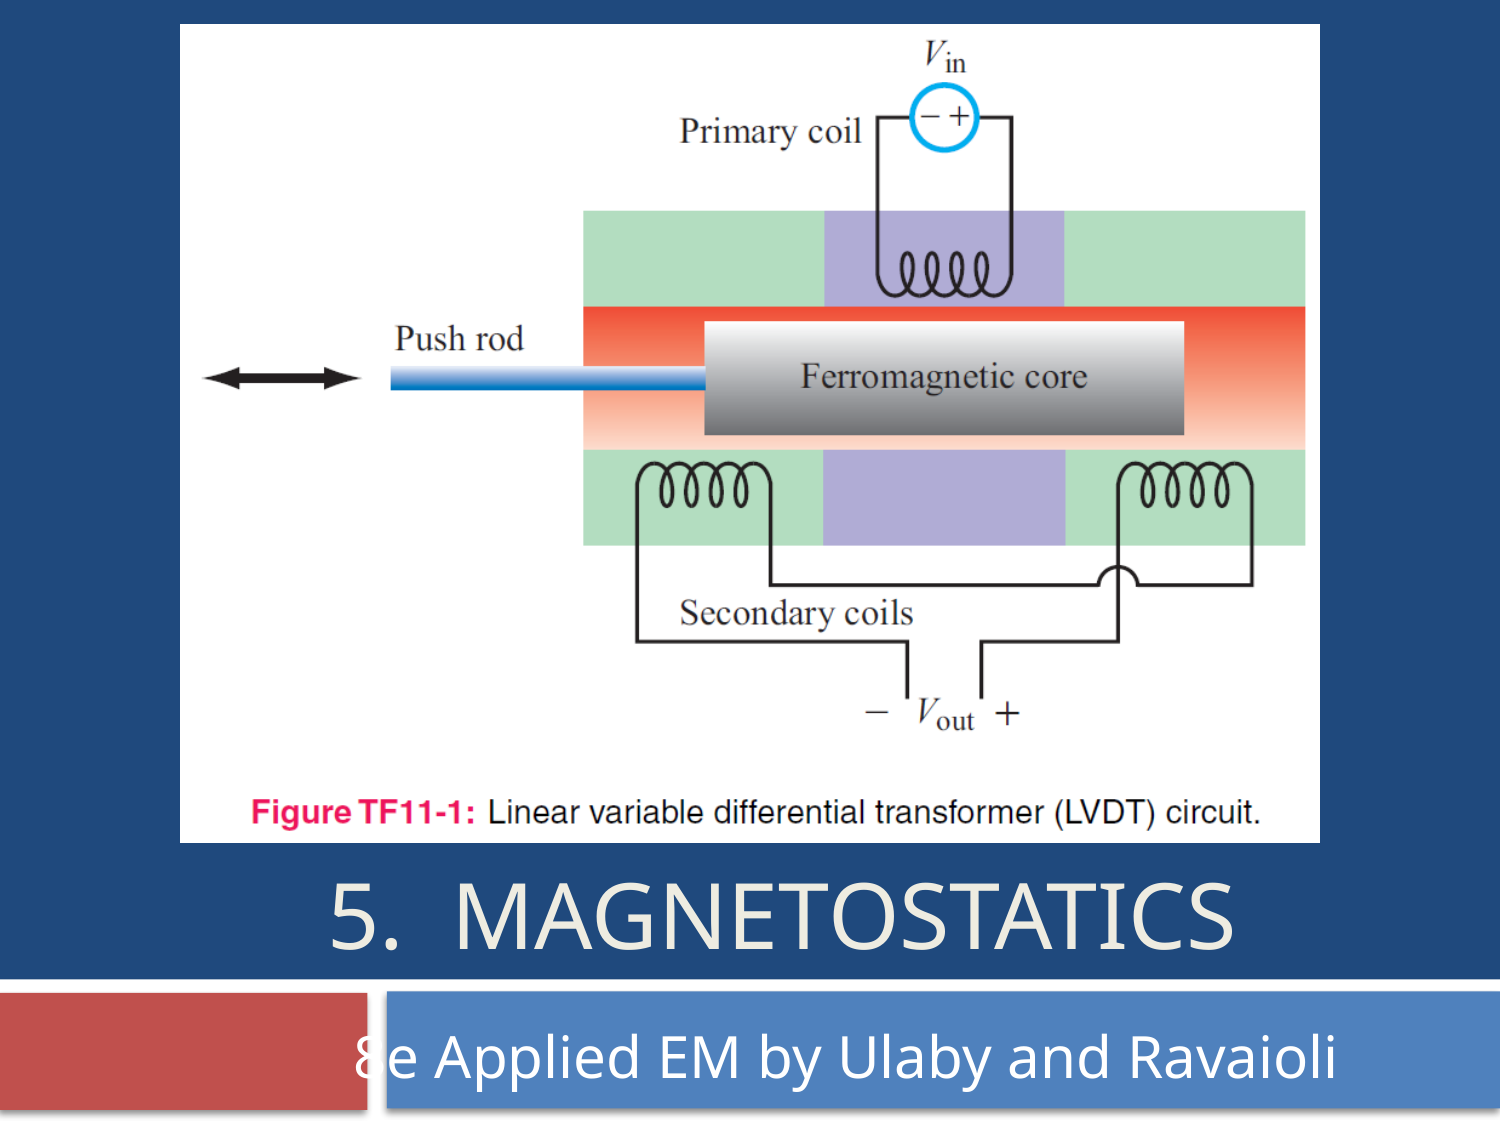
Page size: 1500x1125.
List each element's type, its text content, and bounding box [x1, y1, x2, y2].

text_box [387, 992, 1488, 1105]
text_box 5. Magnetostatics [312, 849, 1375, 975]
picture [179, 24, 1321, 843]
text_box 8e Applied EM by Ulaby and Ravaioli [338, 1012, 1436, 1125]
